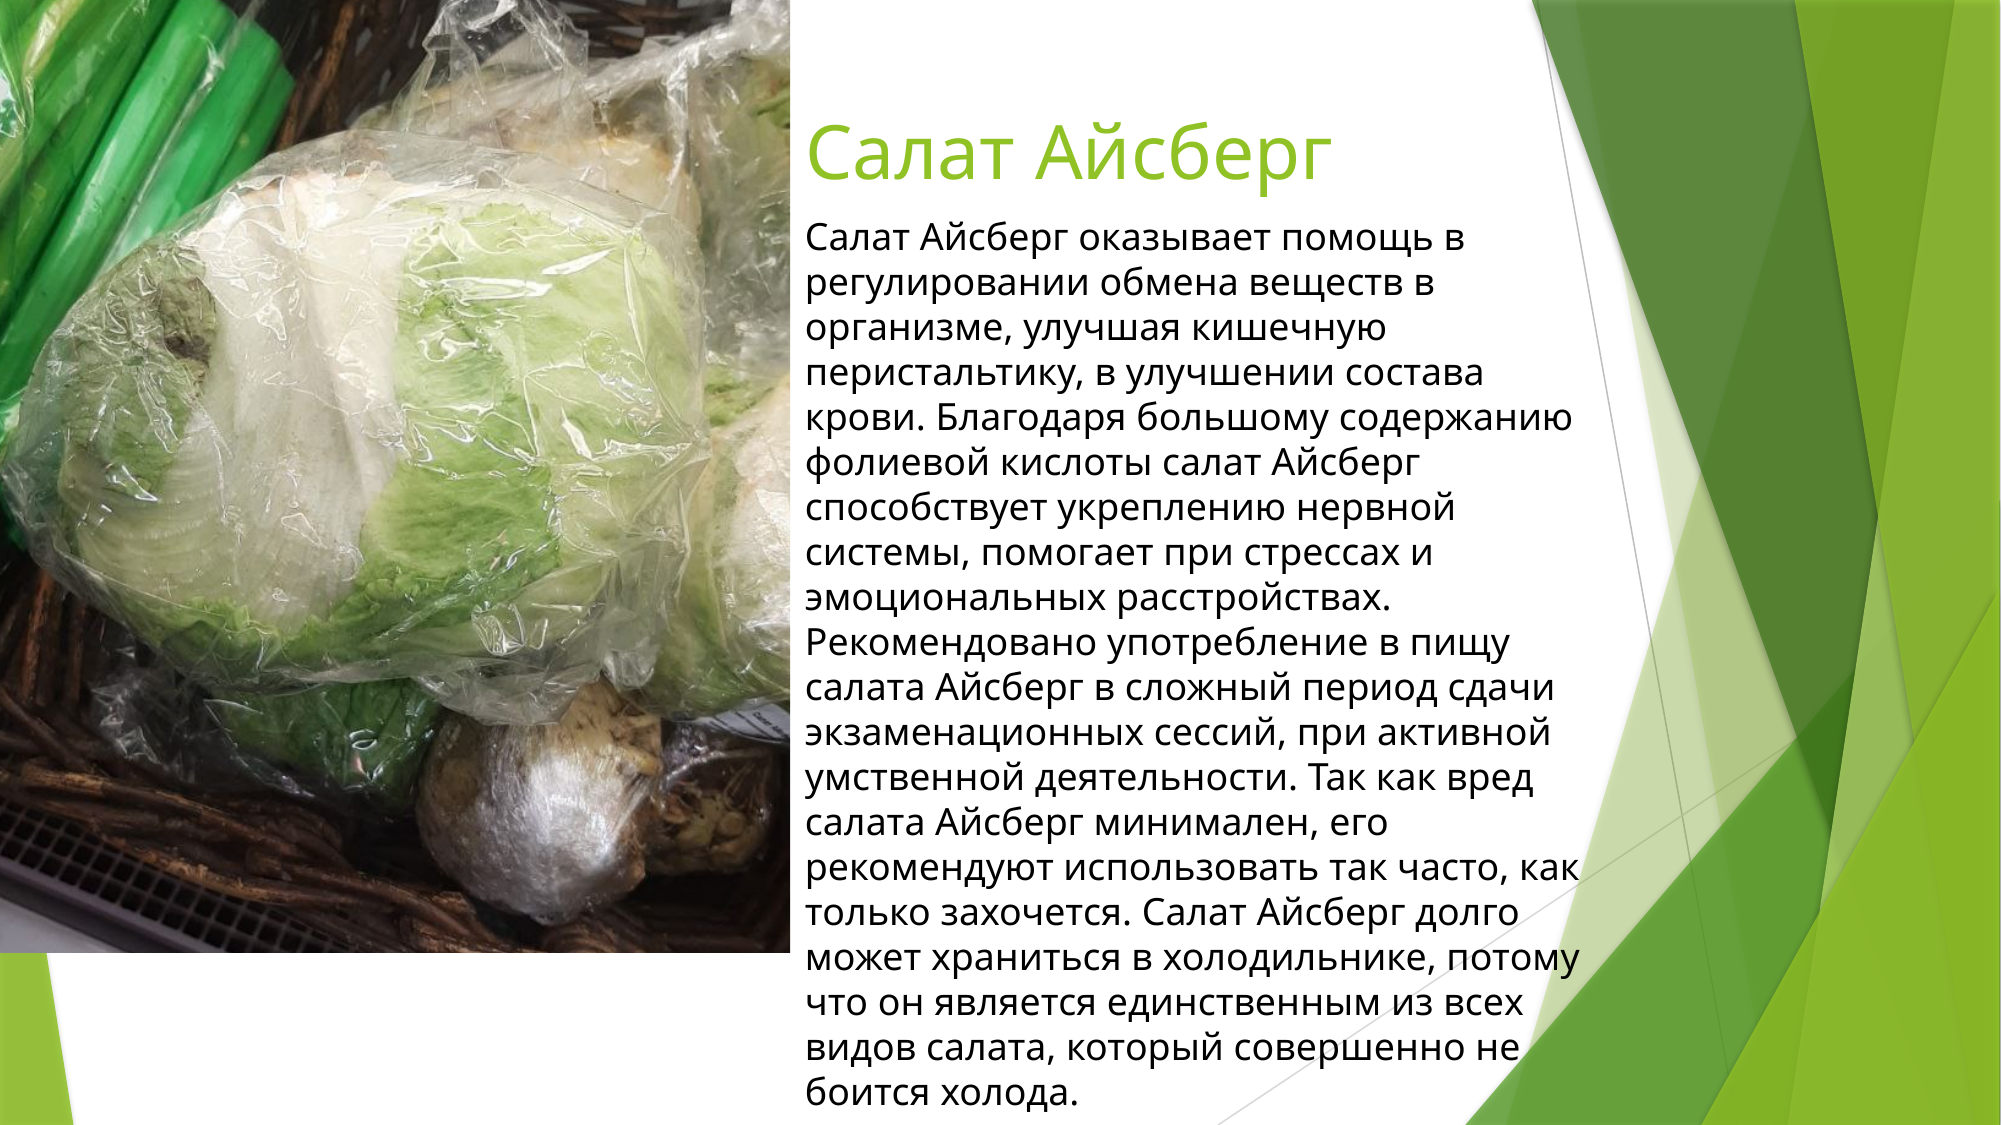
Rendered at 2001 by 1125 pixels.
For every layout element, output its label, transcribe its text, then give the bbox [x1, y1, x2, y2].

text_box Салат Айсберг оказывает помощь в регулировании обмена веществ в организме, улучшая кишечную перистальтику, в улучшении состава крови. Благодаря большому содержанию фолиевой кислоты салат Айсберг способствует укреплению нервной системы, помогает при стрессах и эмоциональных расстройствах. Рекомендовано употребление в пищу салата Айсберг в сложный период сдачи экзаменационных сессий, при активной умственной деятельности. Так как вред салата Айсберг минимален, его рекомендуют использовать так часто, как только захочется. Салат Айсберг долго может храниться в холодильнике, потому что он является единственным из всех видов салата, который совершенно не боится холода. [790, 205, 1602, 1120]
title Салат Айсберг [796, 96, 2000, 314]
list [0, 0, 791, 954]
